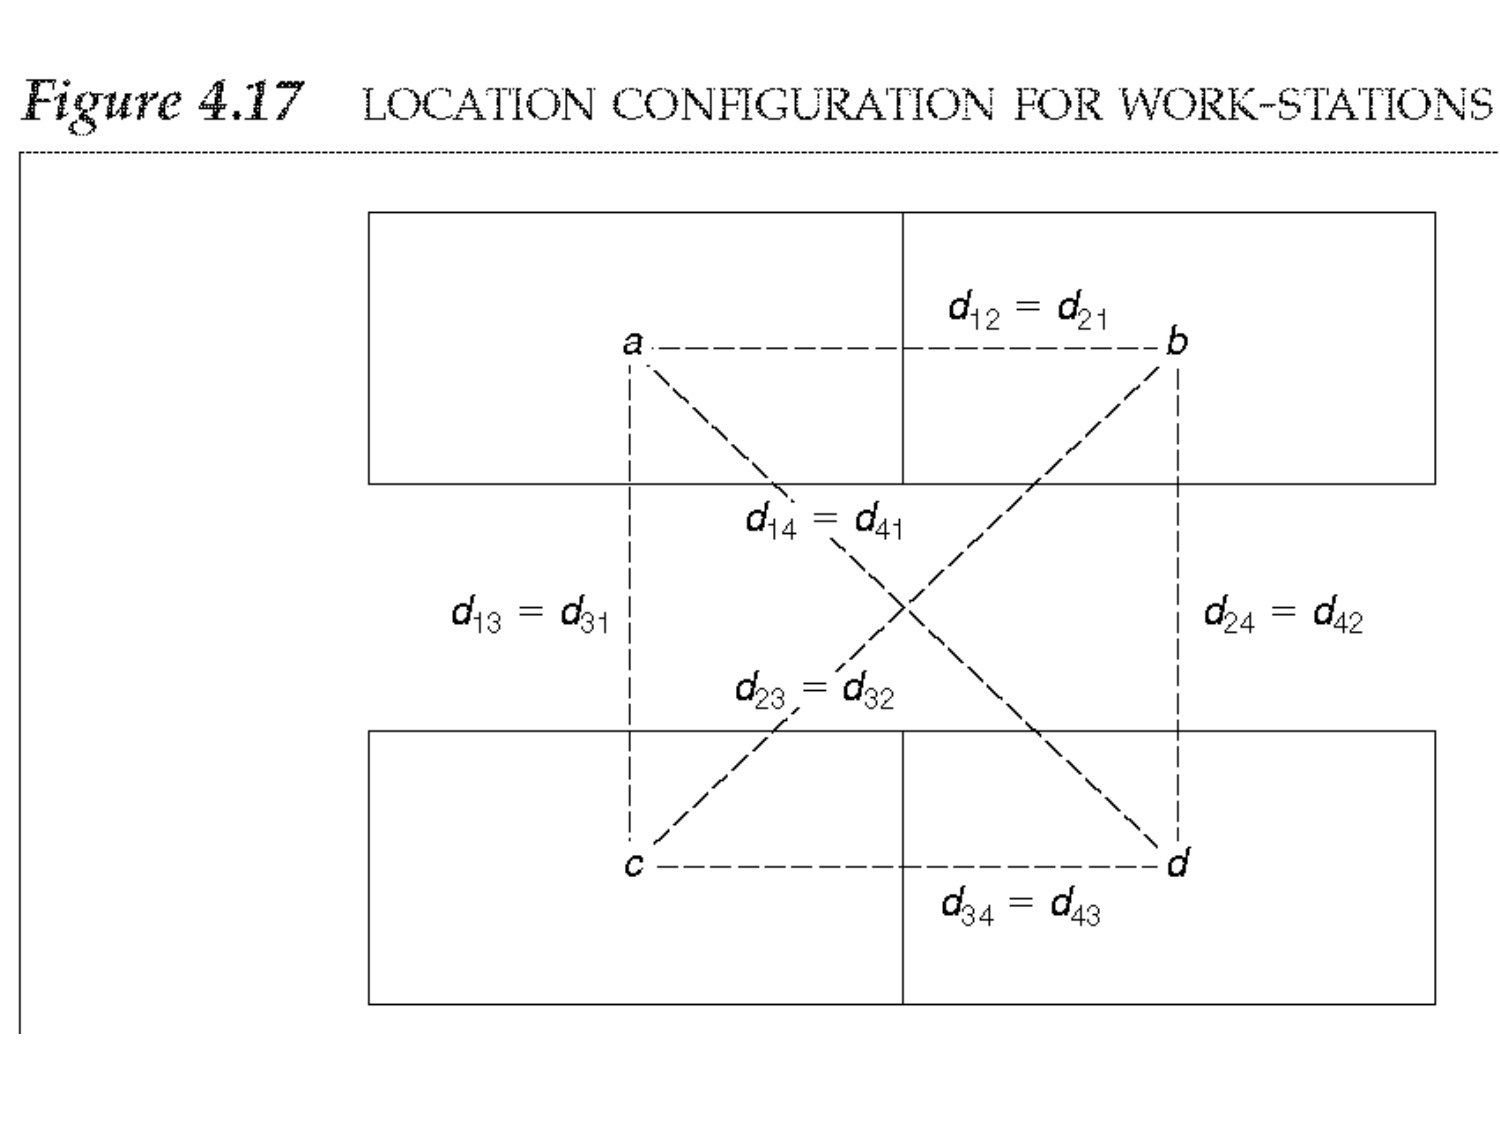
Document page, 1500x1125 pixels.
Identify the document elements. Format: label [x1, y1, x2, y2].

picture [0, 62, 1500, 1034]
